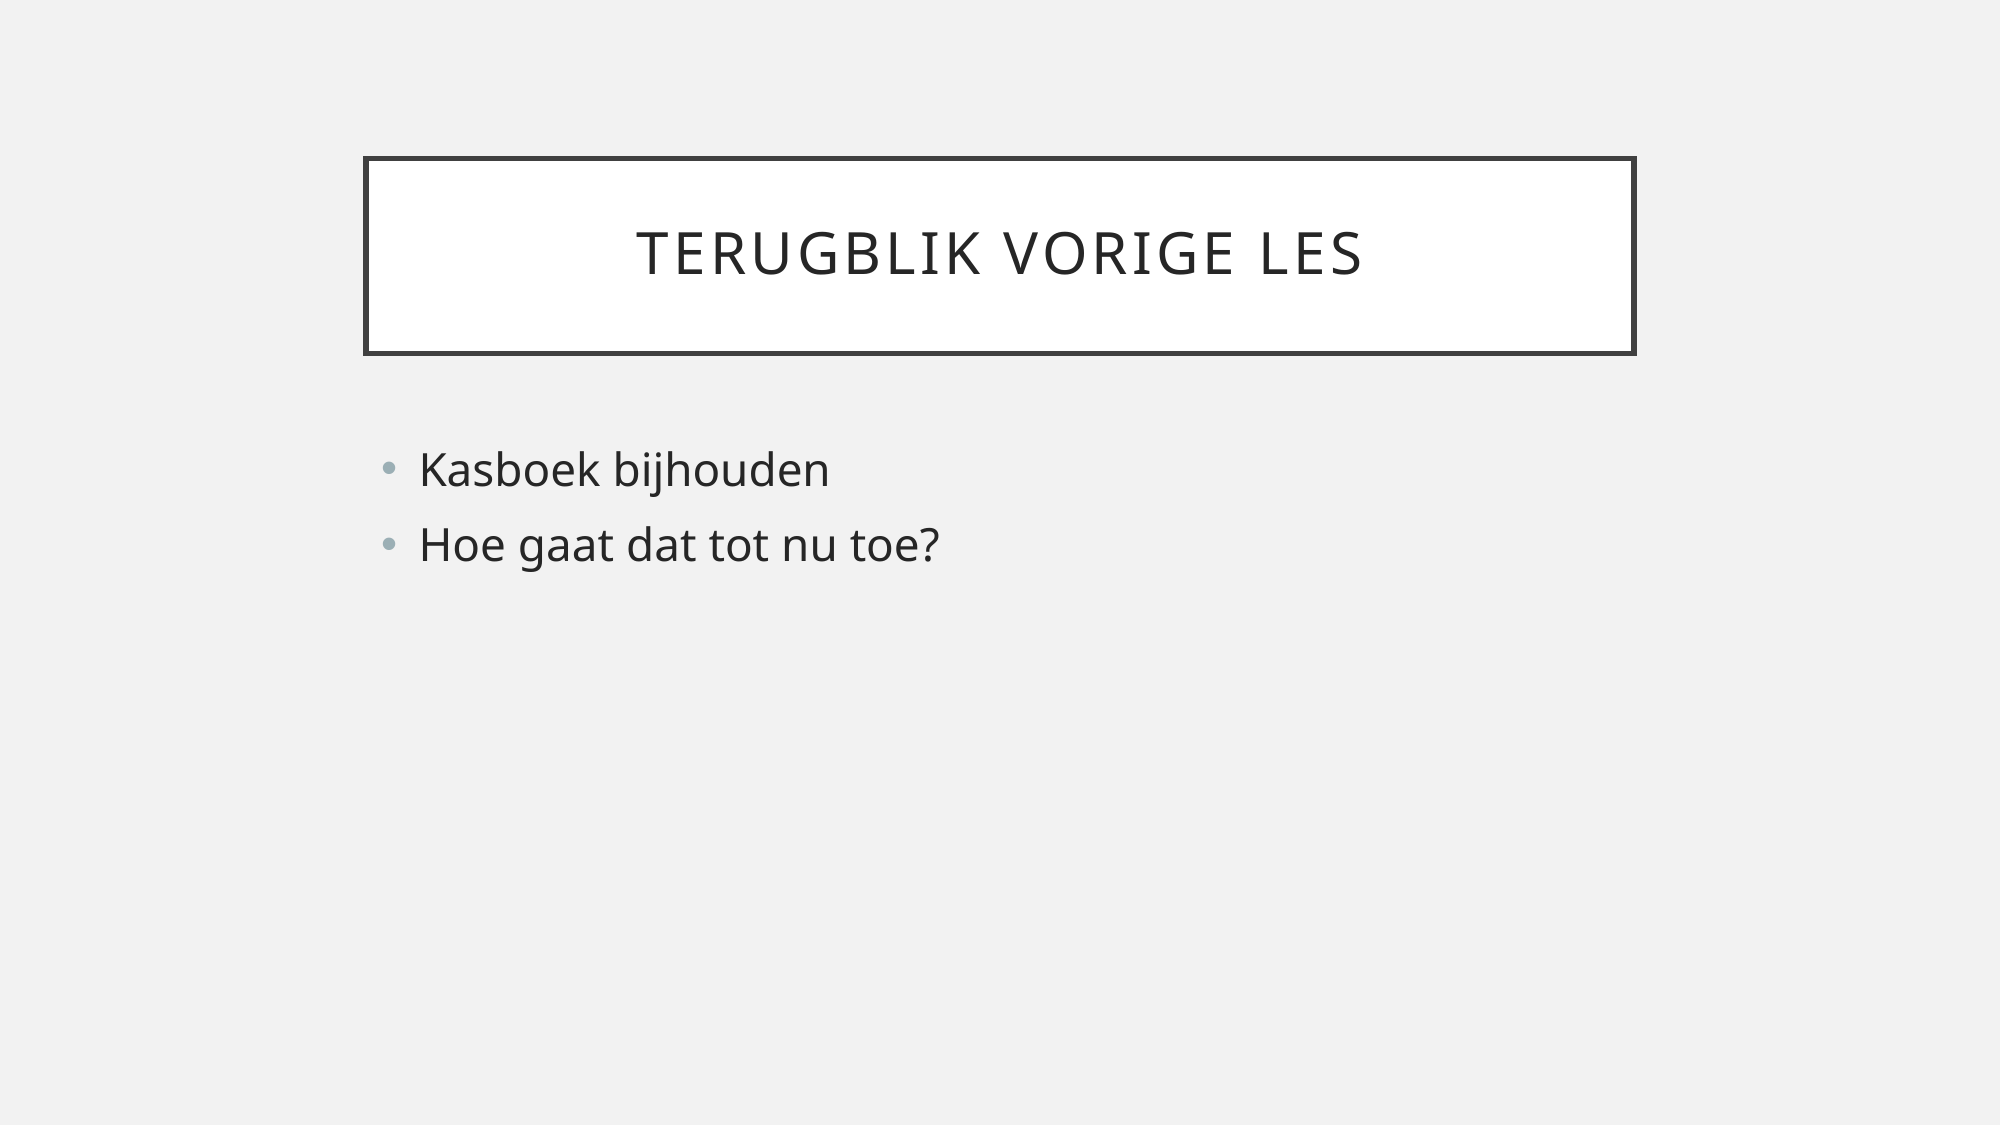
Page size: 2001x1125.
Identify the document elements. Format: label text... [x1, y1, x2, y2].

list Kasboek bijhouden Hoe gaat dat tot nu toe? [366, 432, 1634, 942]
title Terugblik vorige les [363, 156, 1637, 356]
